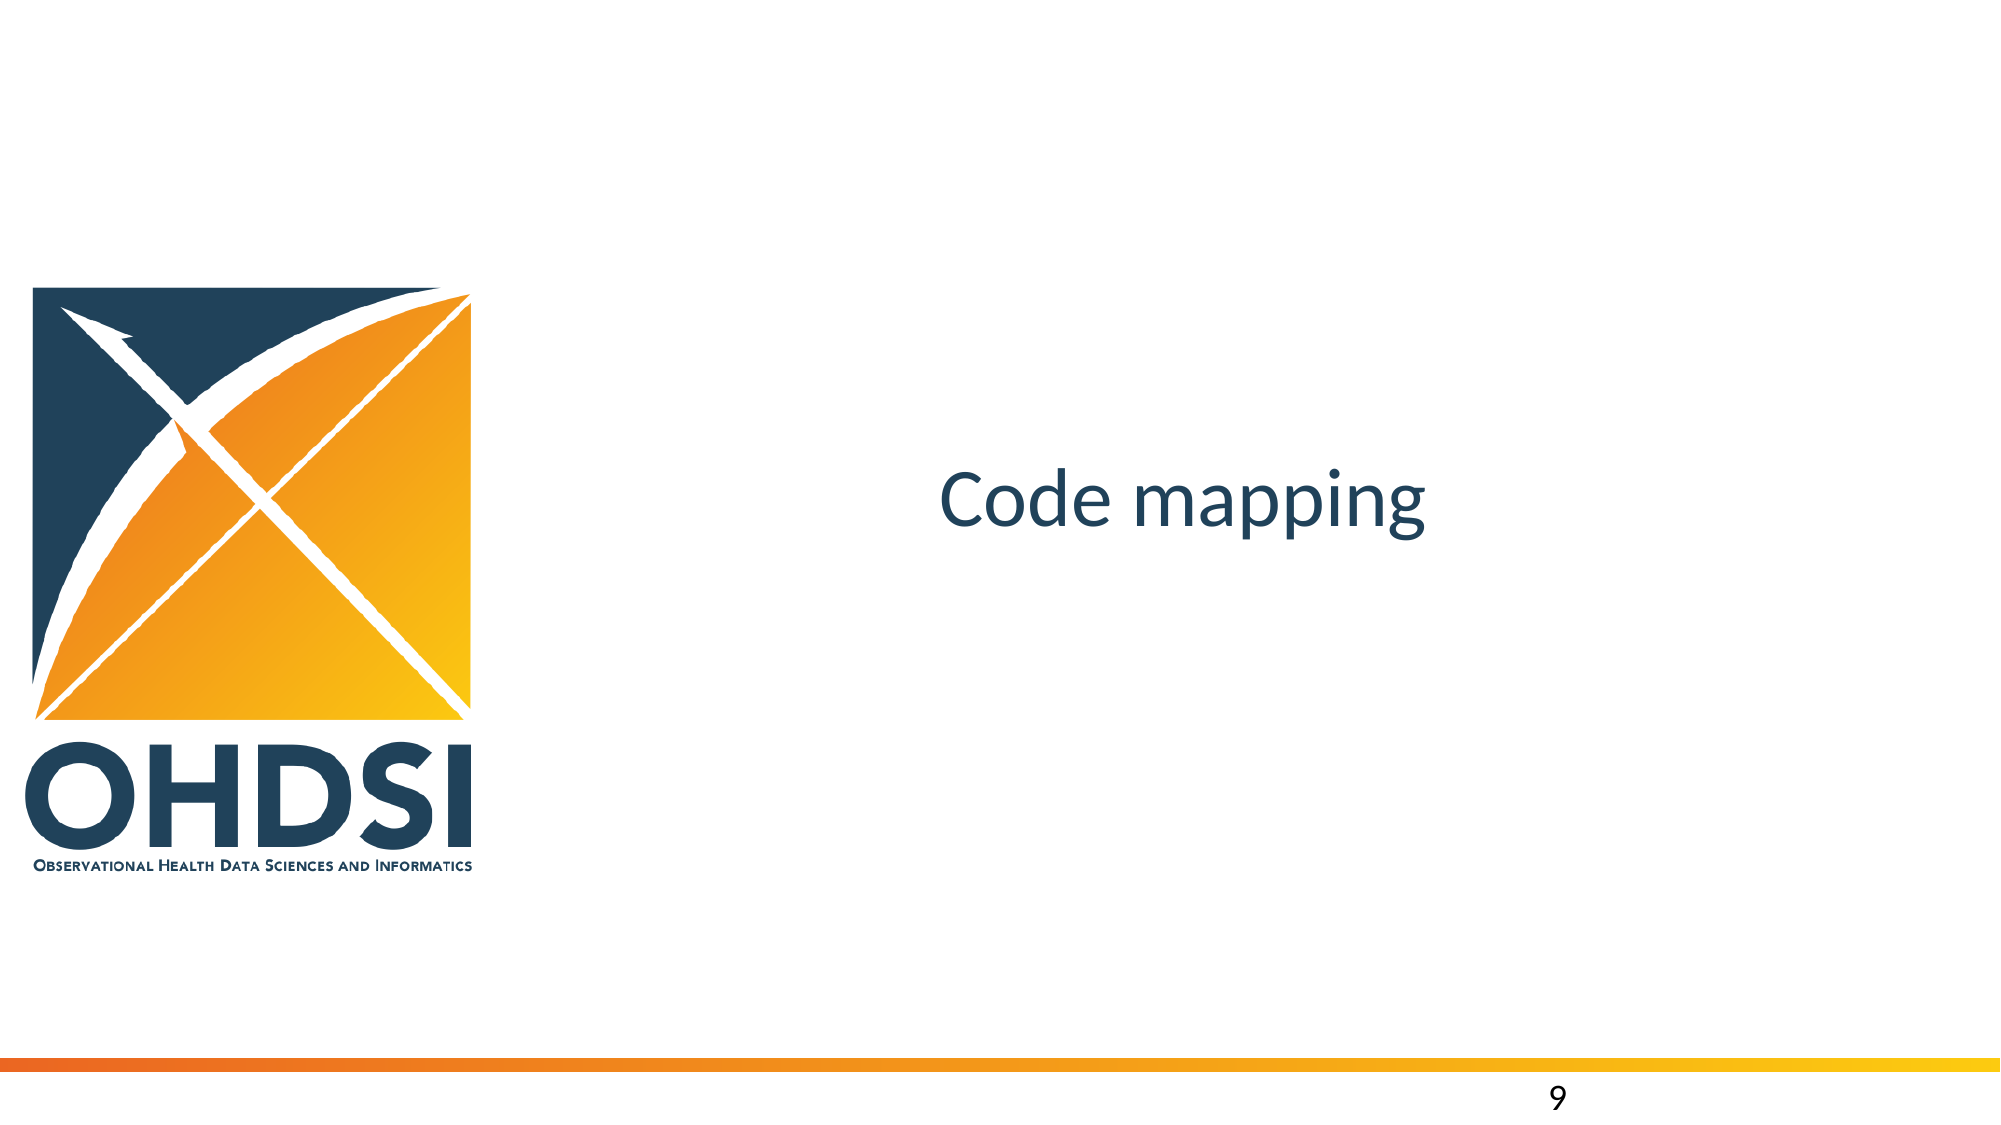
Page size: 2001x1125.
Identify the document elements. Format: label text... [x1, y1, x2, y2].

picture [0, 237, 529, 920]
slide_number 9 [1533, 1065, 2000, 1125]
title Code mapping [516, 349, 1850, 638]
